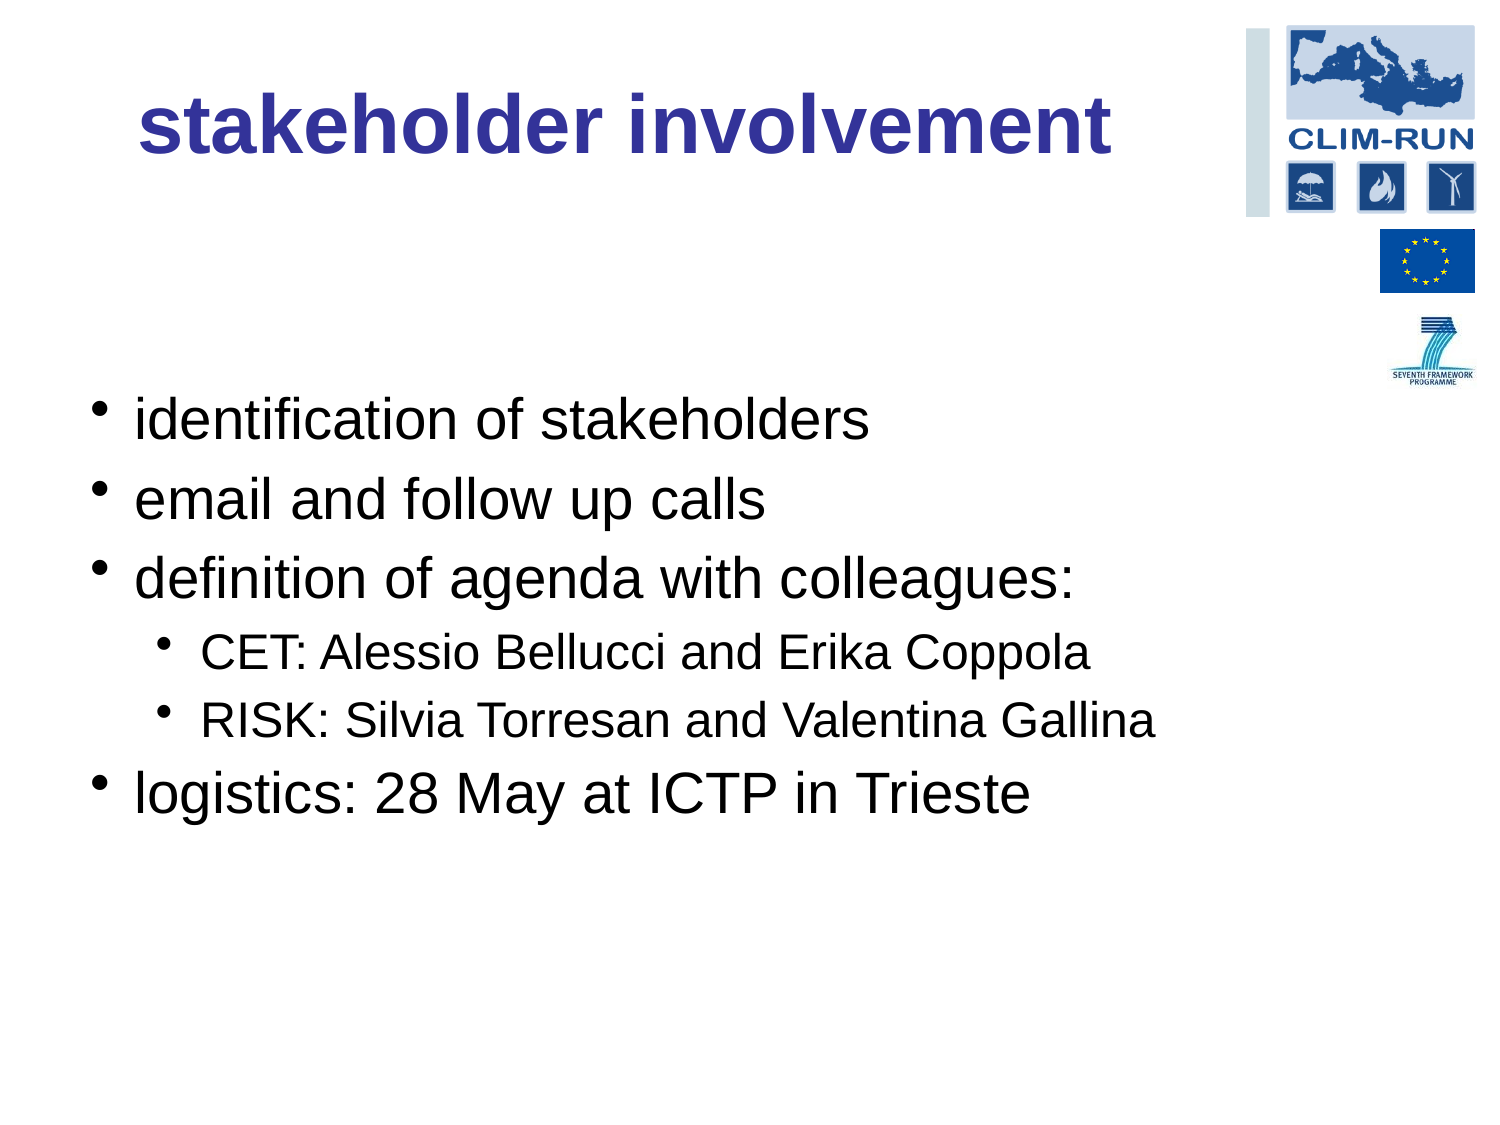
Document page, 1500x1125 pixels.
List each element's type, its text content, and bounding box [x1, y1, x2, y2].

text_box identification of stakeholders email and follow up calls definition of agenda with colleagues: CET: Alessio Bellucci and Erika Coppola RISK: Silvia Torresan and Valentina Gallina logistics: 28 May at ICTP in Trieste [75, 387, 1313, 1063]
picture [1381, 305, 1485, 390]
picture [1380, 229, 1475, 293]
picture [1278, 18, 1483, 221]
text_box stakeholder involvement [0, 0, 1250, 242]
